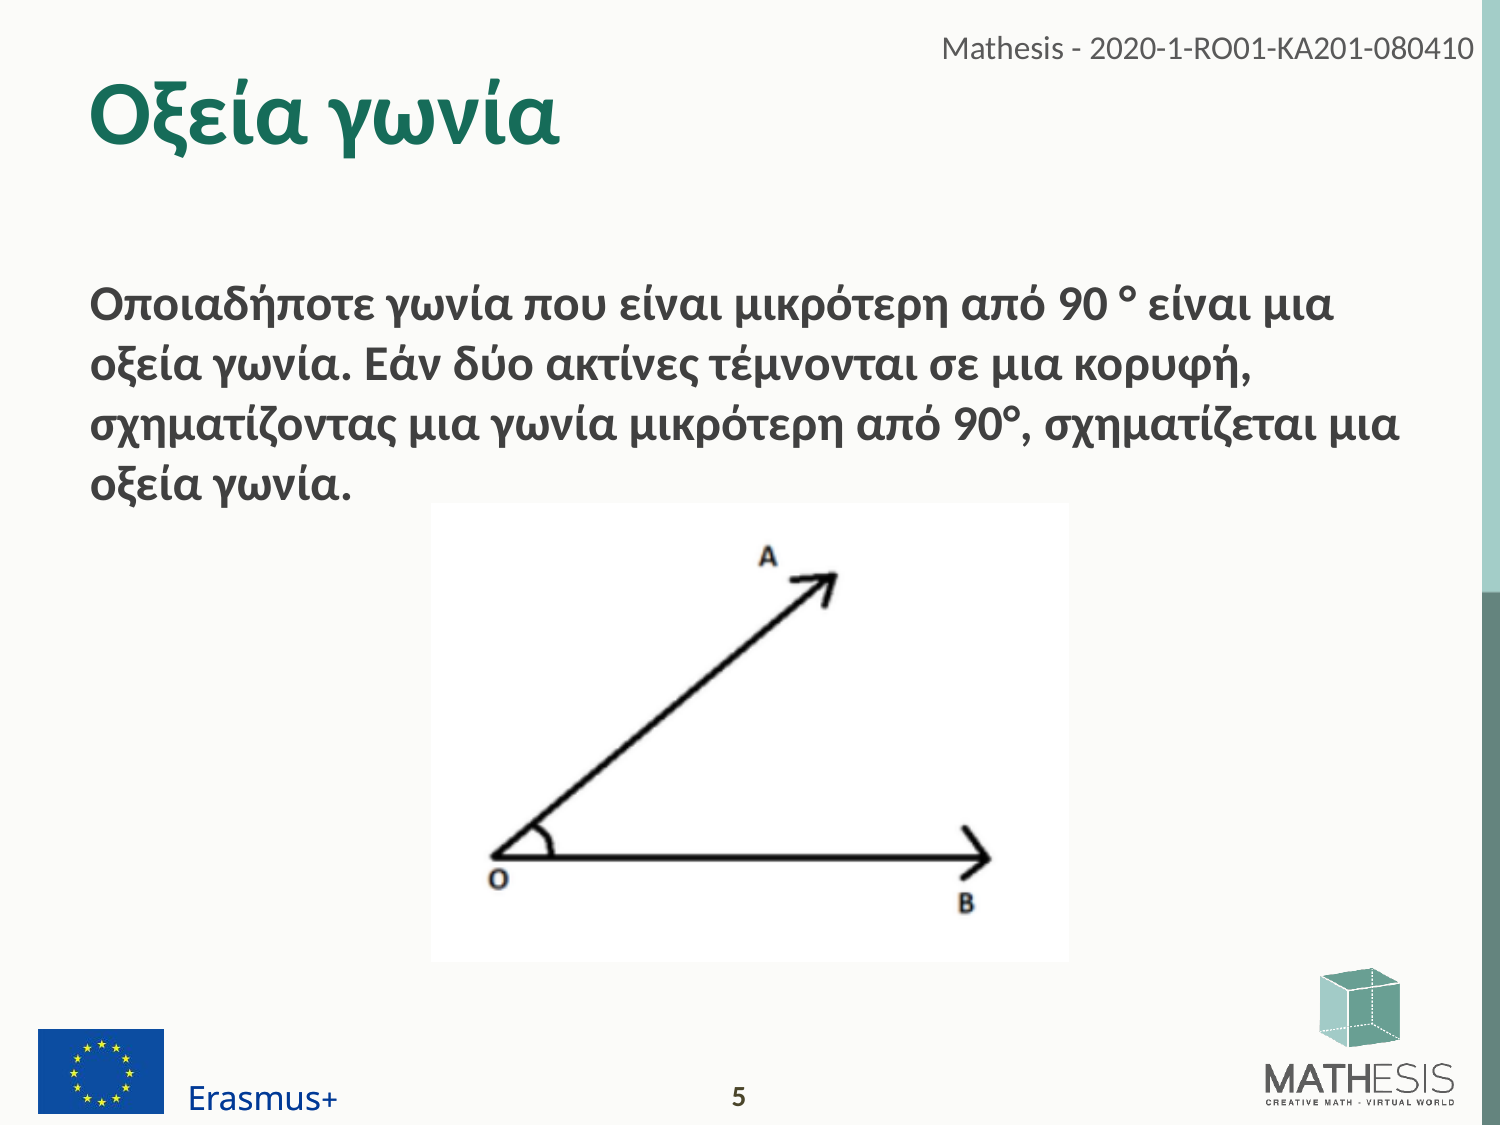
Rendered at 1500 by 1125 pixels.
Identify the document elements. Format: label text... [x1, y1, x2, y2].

picture [38, 1029, 164, 1114]
title Οξεία γωνία [75, 45, 1425, 233]
picture [431, 503, 1069, 962]
list Οποιαδήποτε γωνία που είναι μικρότερη από 90 ° είναι μια οξεία γωνία. Εάν δύο ακτίνες τέμνονται σε μια κορυφή, σχηματίζοντας μια γωνία μικρότερη από 90°, σχηματίζεται μια οξεία γωνία. [75, 262, 1425, 1005]
